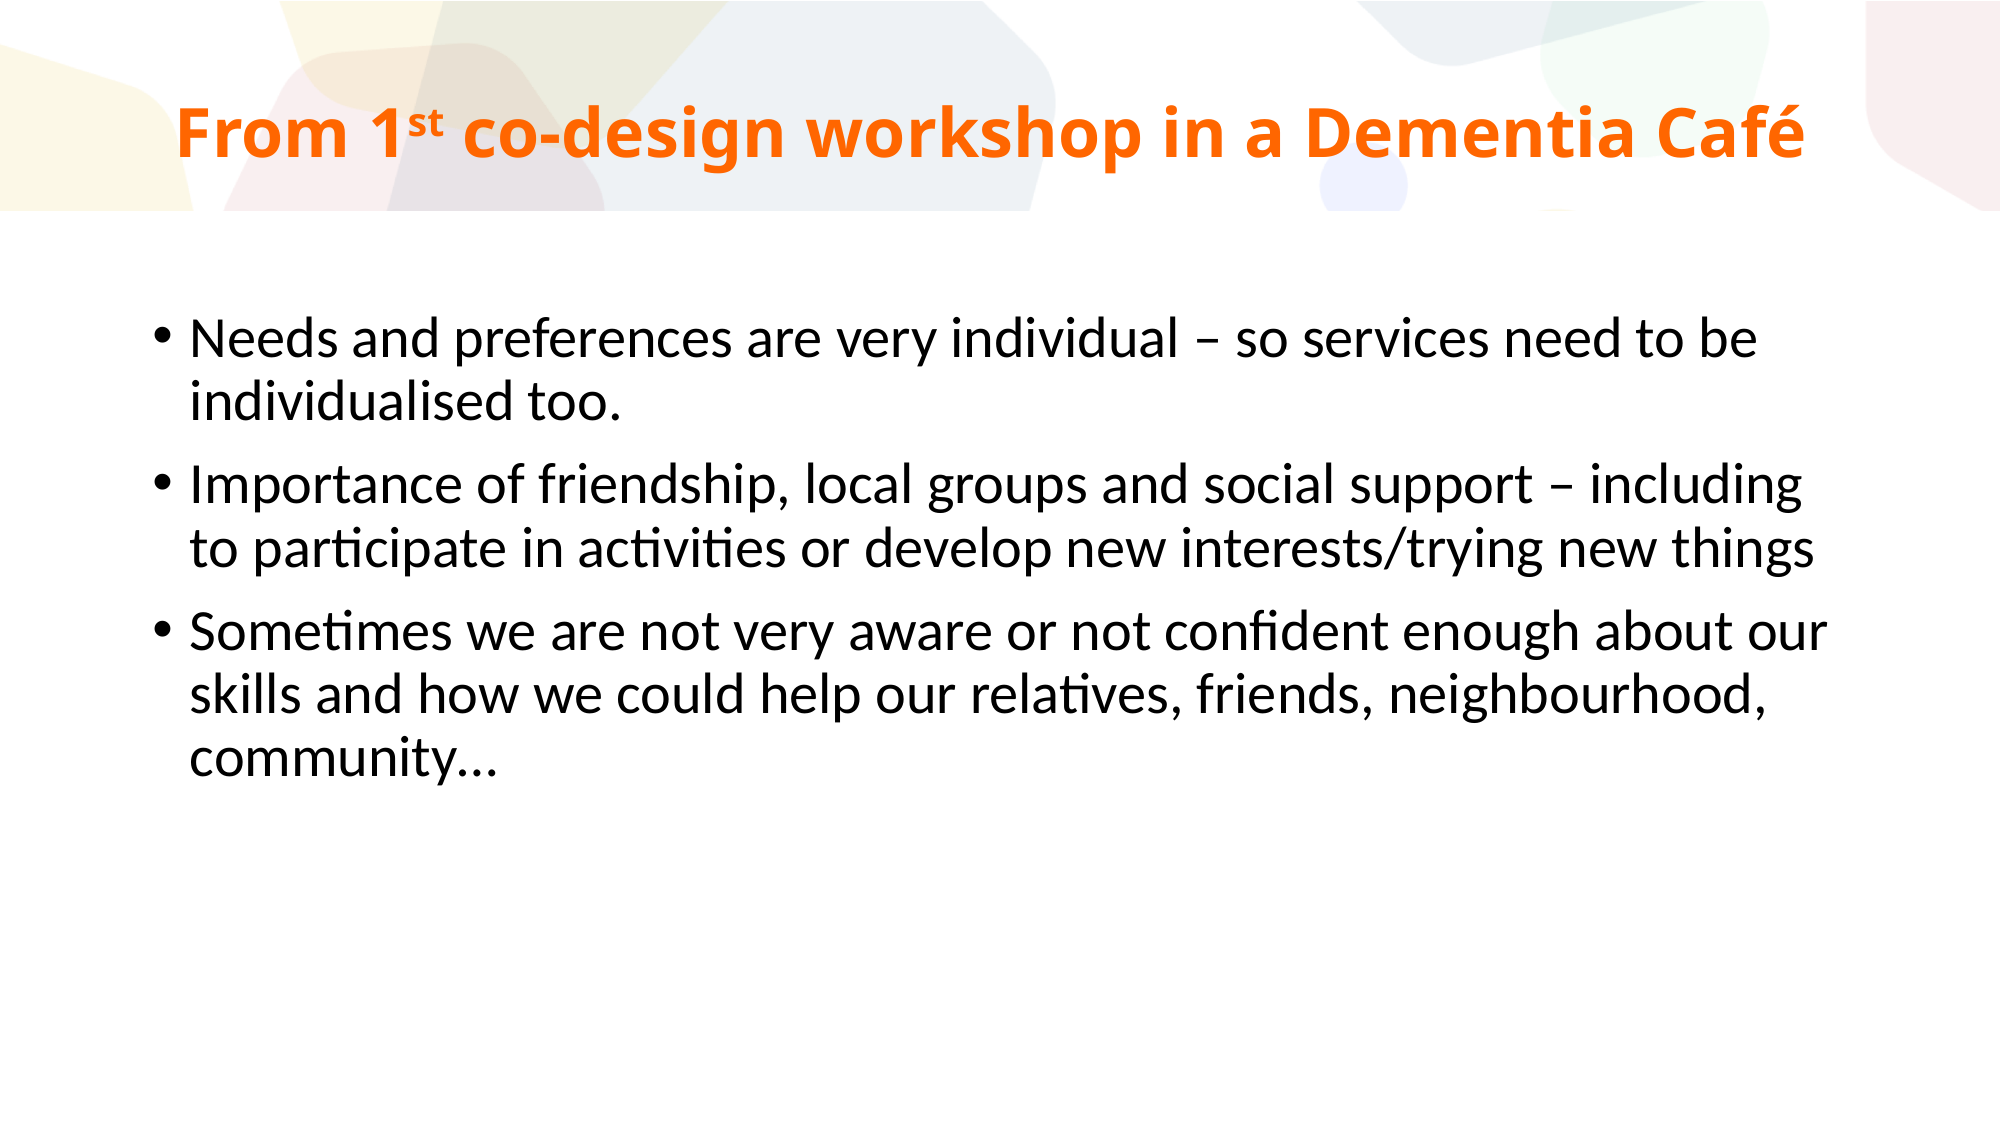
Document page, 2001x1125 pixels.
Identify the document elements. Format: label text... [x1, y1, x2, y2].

list Needs and preferences are very individual – so services need to be individualised too. Importance of friendship, local groups and social support – including to participate in activities or develop new interests/trying new things Sometimes we are not very aware or not confident enough about our skills and how we could help our relatives, friends, neighbourhood, community… [137, 299, 1863, 1014]
picture [0, 1, 2000, 211]
